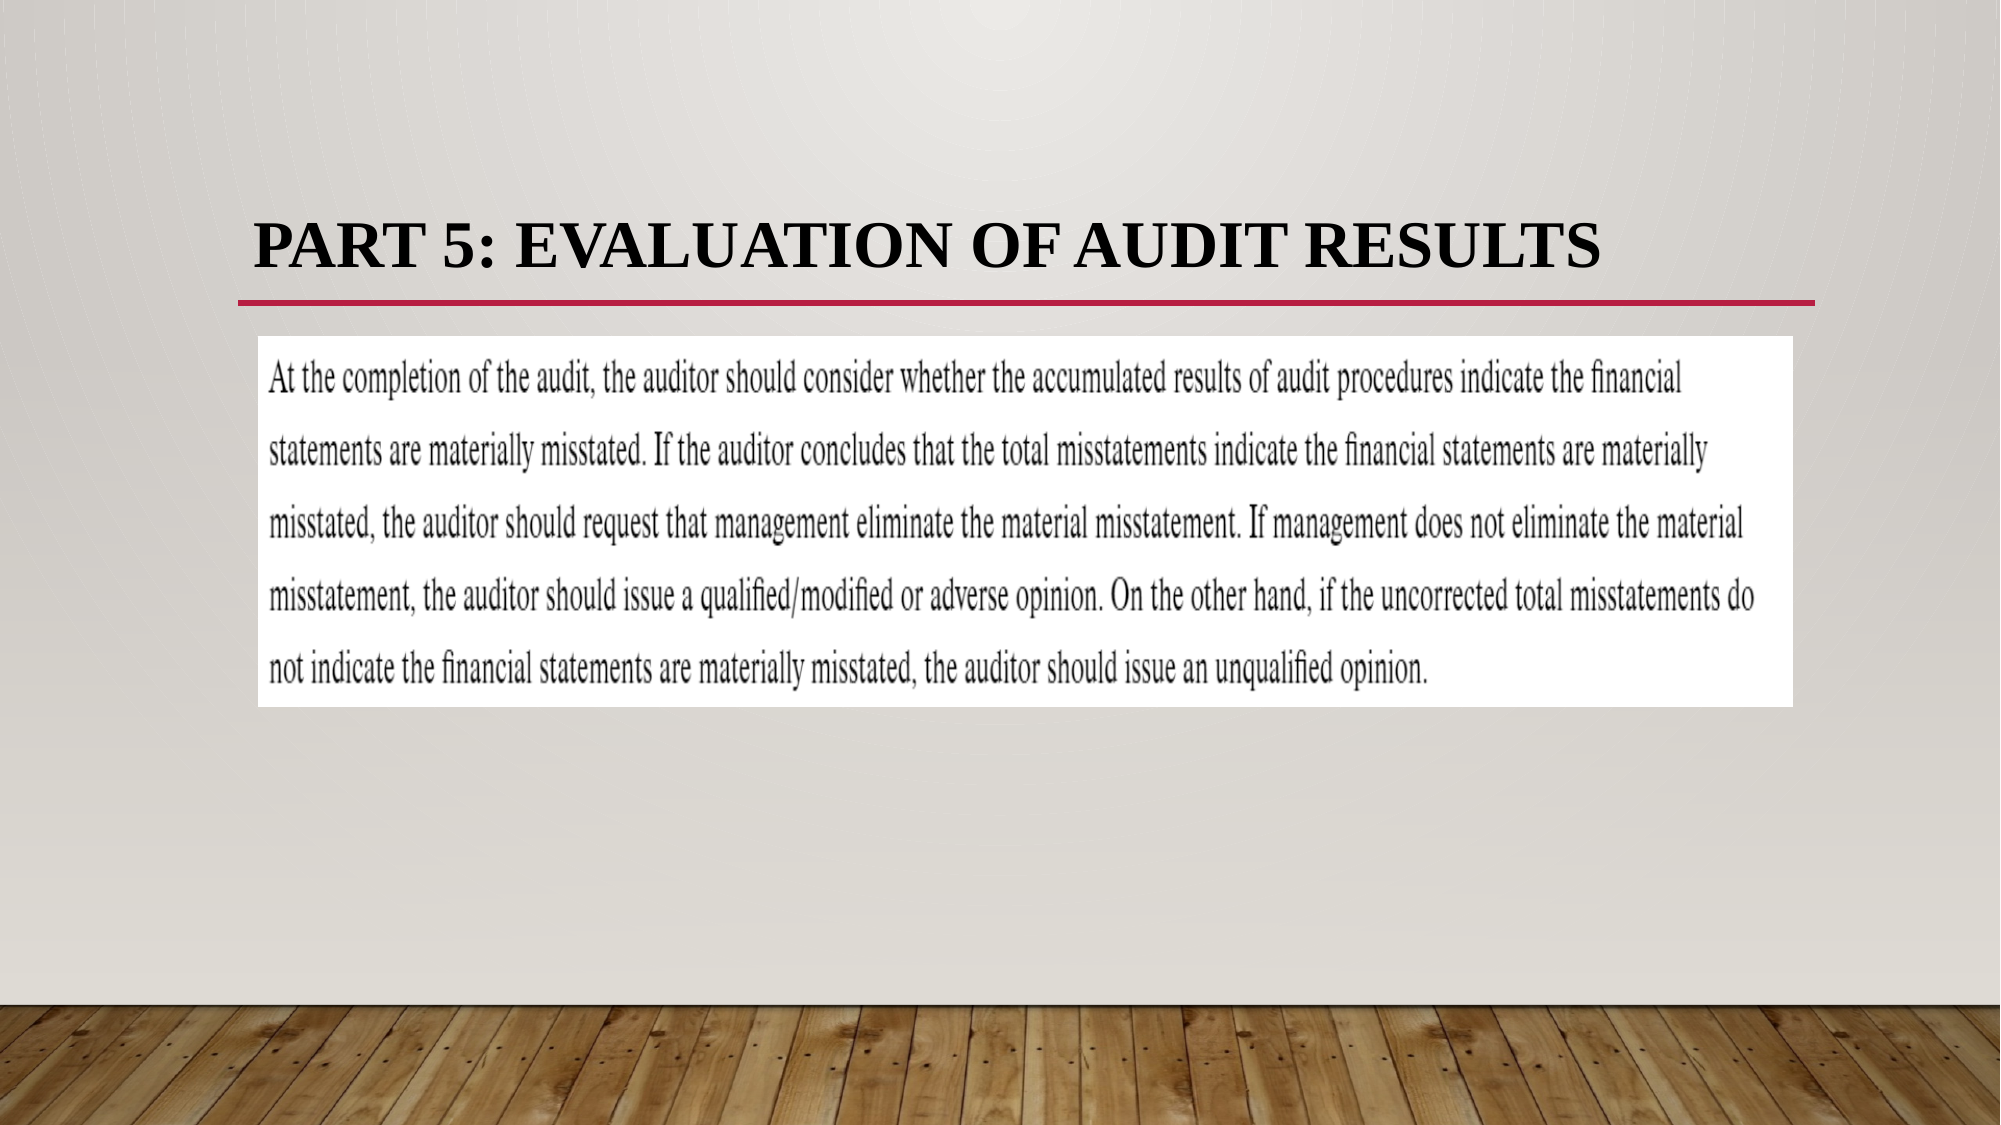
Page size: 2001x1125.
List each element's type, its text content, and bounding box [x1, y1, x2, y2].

title Part 5: Evaluation of Audit Results [238, 202, 1814, 305]
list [258, 336, 1794, 707]
picture [0, 1005, 2000, 1125]
